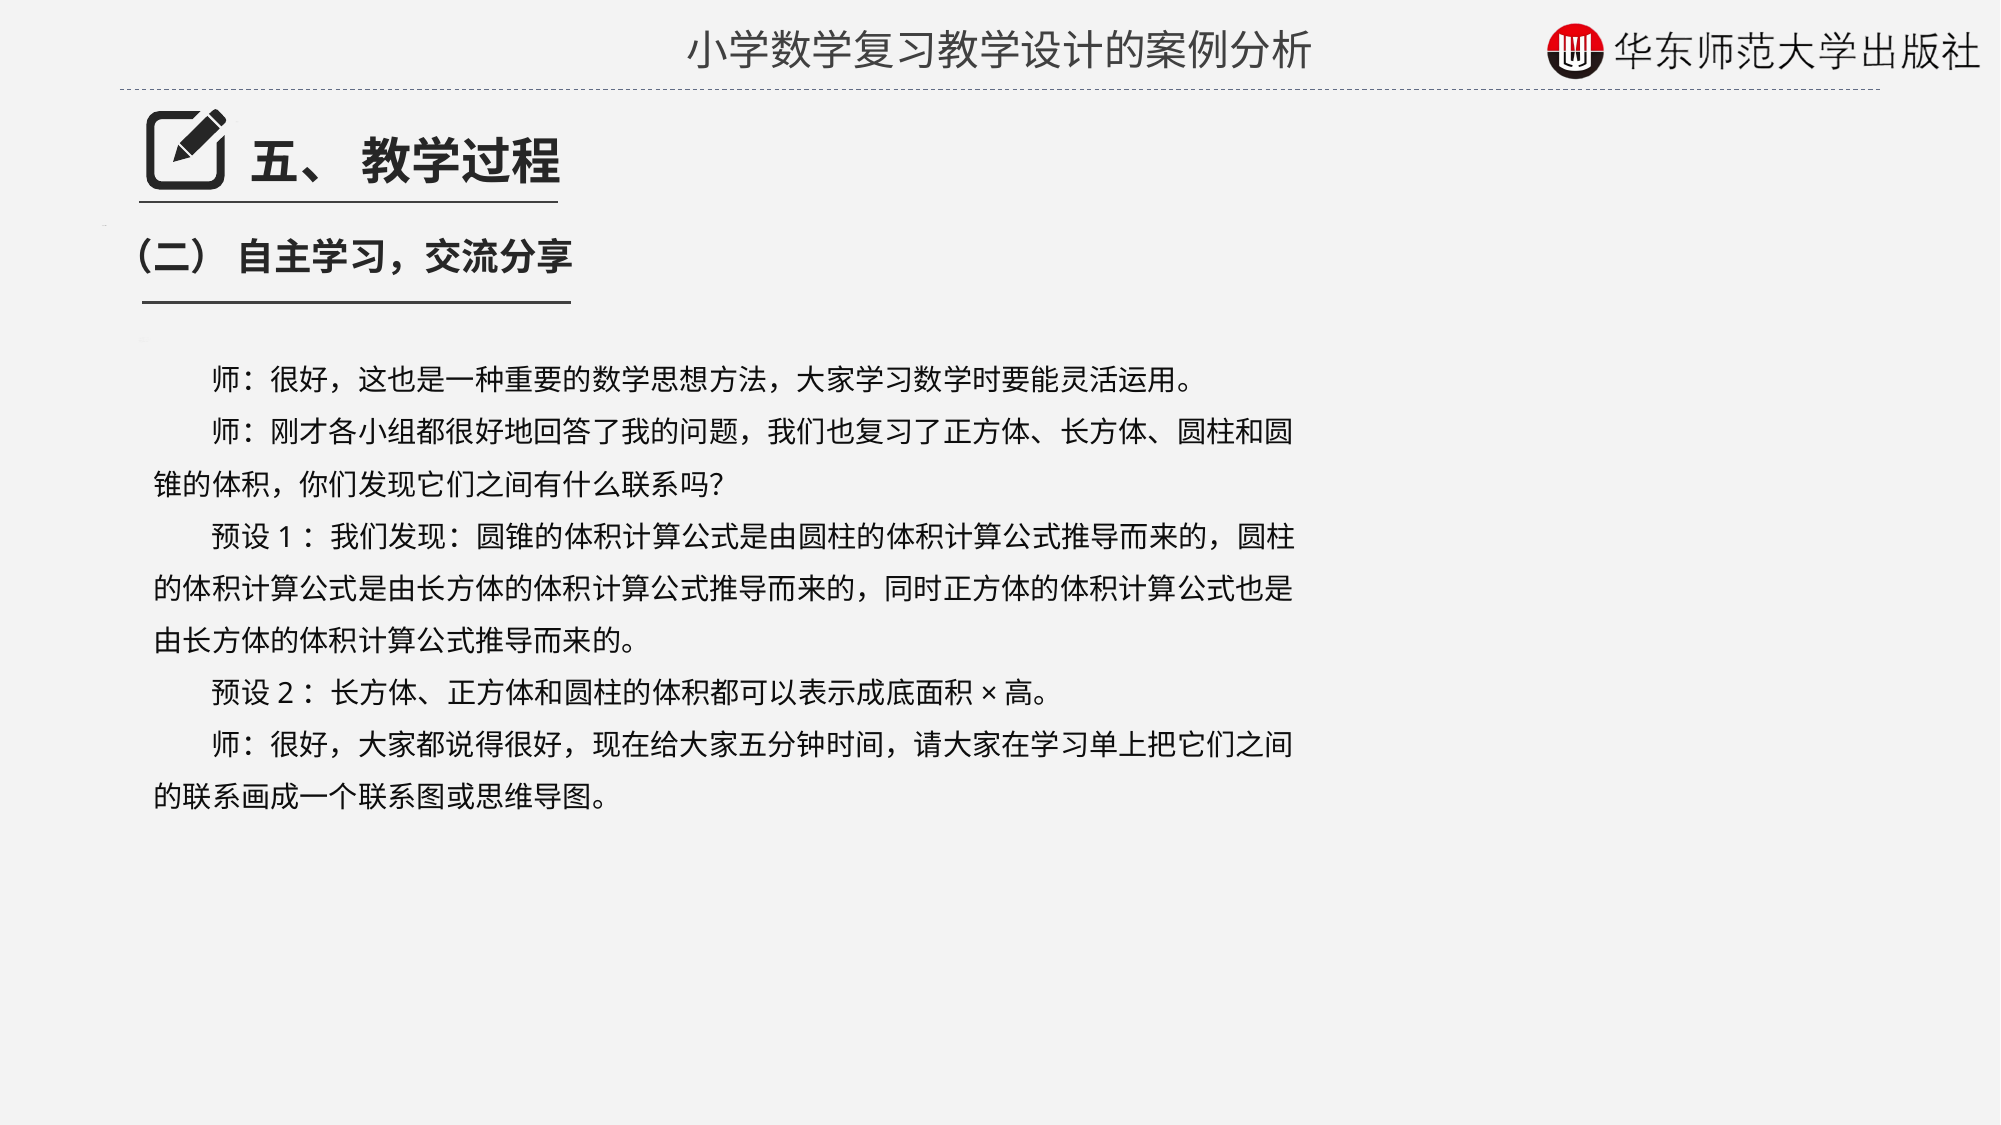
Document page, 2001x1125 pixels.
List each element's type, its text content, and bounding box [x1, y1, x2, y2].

text_box 小学数学复习教学设计的案例分析 [680, 23, 1320, 74]
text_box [1536, 13, 1989, 83]
text_box （二） 自主学习，交流分享 [101, 225, 692, 286]
text_box [208, 109, 227, 127]
text_box 师：很好，这也是一种重要的数学思想方法，大家学习数学时要能灵活运用。 师：刚才各小组都很好地回答了我的问题，我们也复习了正方体、长方体、圆柱和圆锥的体积，你们发现它们之间有什么联系吗？ 预设1：我们发现：圆锥的体积计算公式是由圆柱的体积计算公式推导而来的，圆柱的体积计算公式是由长方体的体积计算公式推导而来的，同时正方体的体积计算公式也是由长方体的体积计算公式推导而来的。 预设2：长方体、正方体和圆柱的体积都可以表示成底面积×高。 师：很好，大家都说得很好，现在给大家五分钟时间，请大家在学习单上把它们之间的联系画成一个联系图或思维导图。 [138, 337, 1320, 821]
text_box [146, 111, 225, 190]
text_box 五、 教学过程 [235, 121, 1147, 197]
